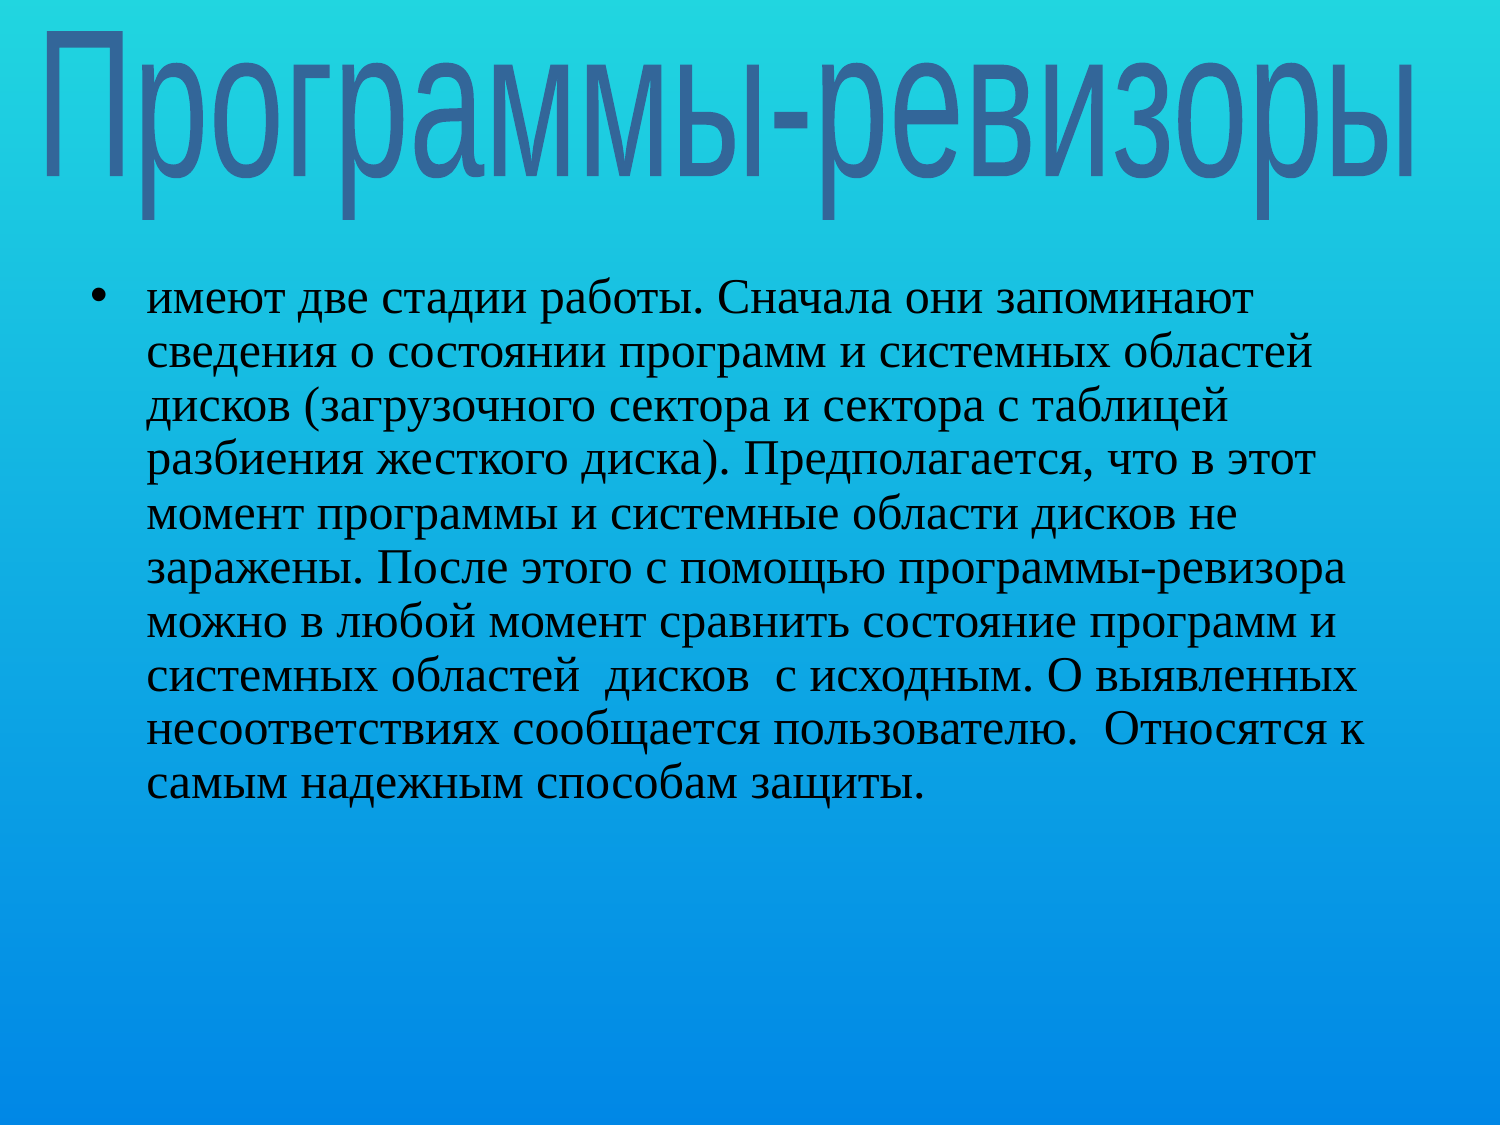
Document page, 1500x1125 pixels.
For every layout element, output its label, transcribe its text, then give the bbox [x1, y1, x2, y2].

list имеют две стадии работы. Сначала они запоминают сведения о состоянии программ и системных областей дисков (загрузочного сектора и сектора с таблицей разбиения жесткого диска). Предполагается, что в этот момент программы и системные области дисков не заражены. После этого с помощью программы-ревизора можно в любой момент сравнить состояние программ и системных областей дисков с исходным. О выявленных несоответствиях сообщается пользователю. Относятся к самым надежным способам защиты. [75, 262, 1425, 1005]
